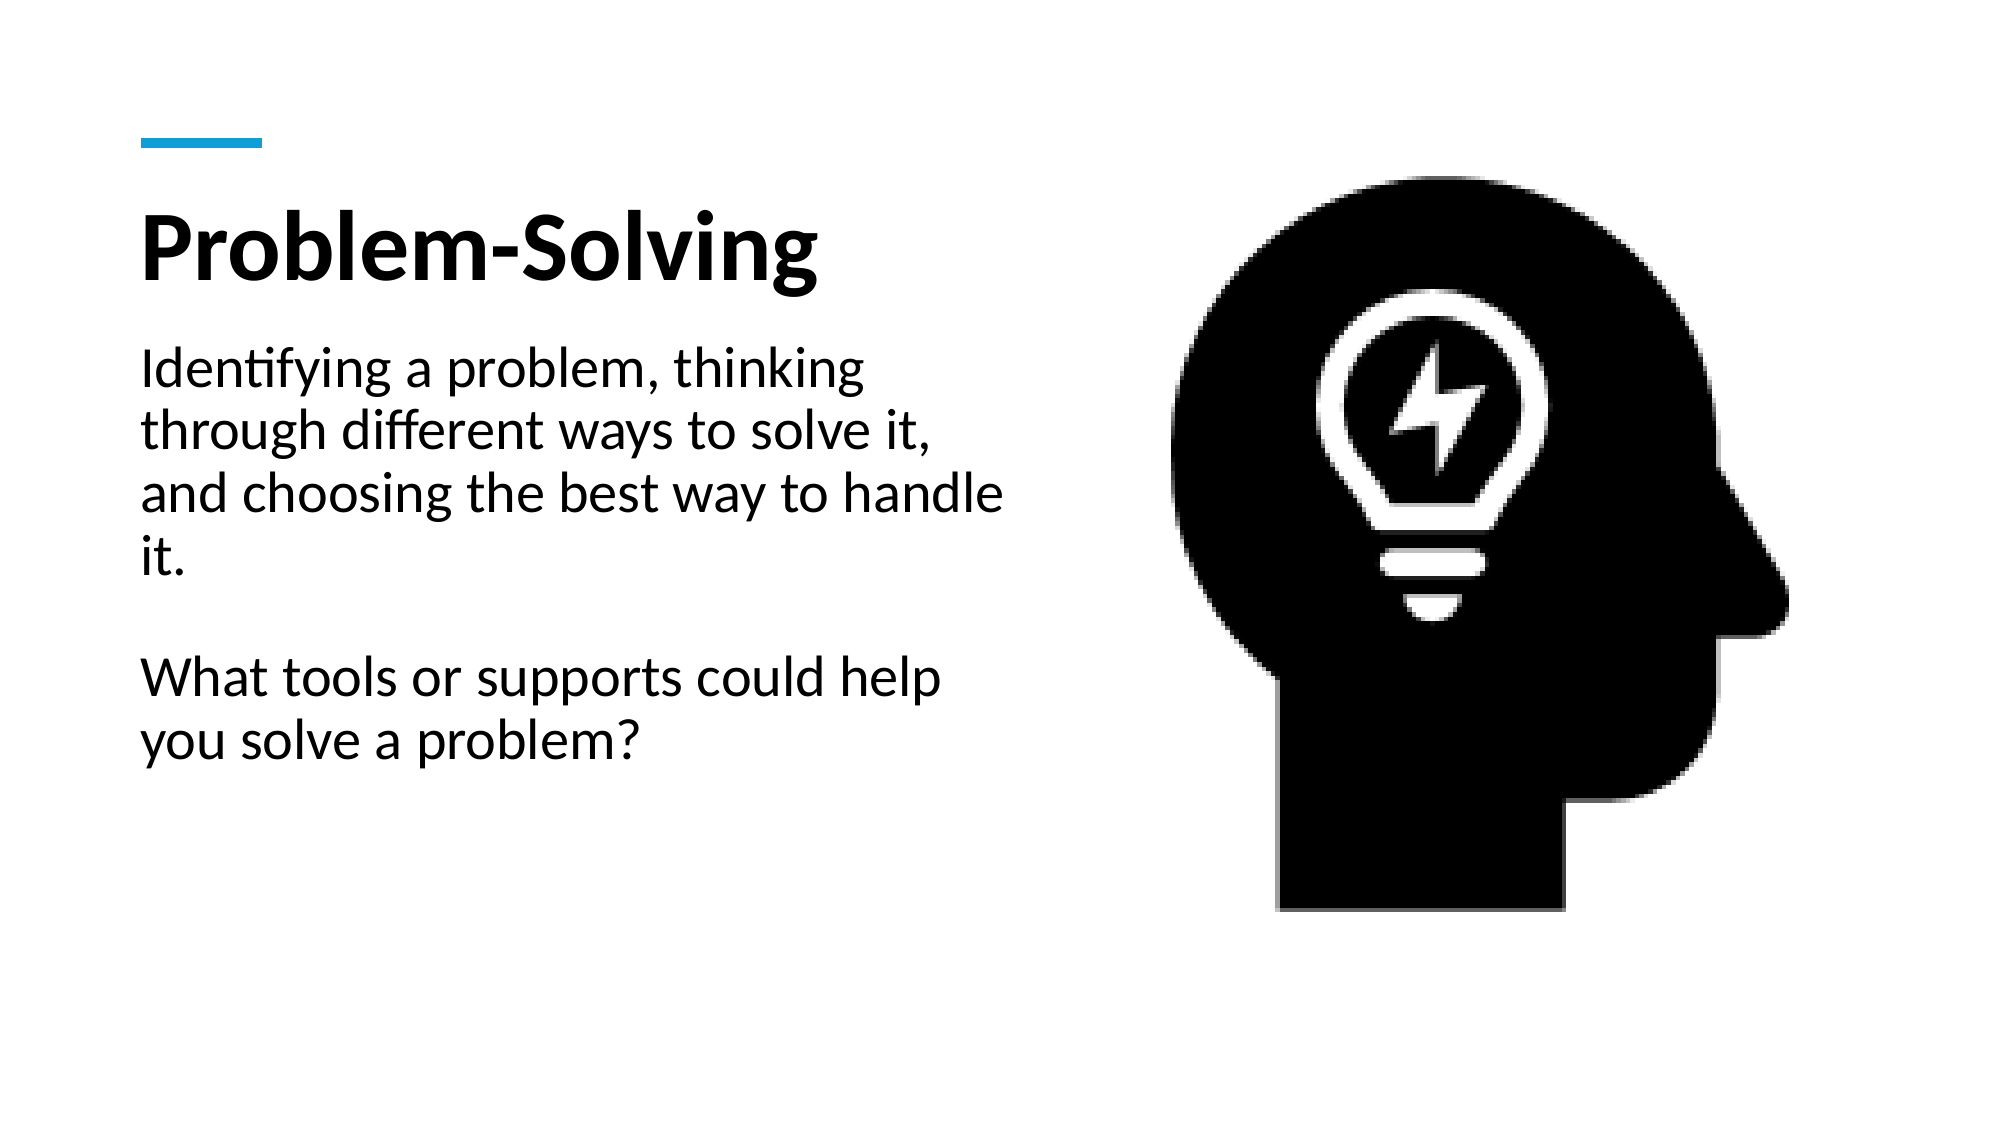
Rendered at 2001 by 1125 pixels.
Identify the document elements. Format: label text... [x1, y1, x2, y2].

title Problem-Solving [124, 186, 1043, 330]
list Identifying a problem, thinking through different ways to solve it, and choosing the best way to handle it. What tools or supports could help you solve a problem? [124, 329, 1029, 1091]
picture [1043, 125, 1917, 1000]
